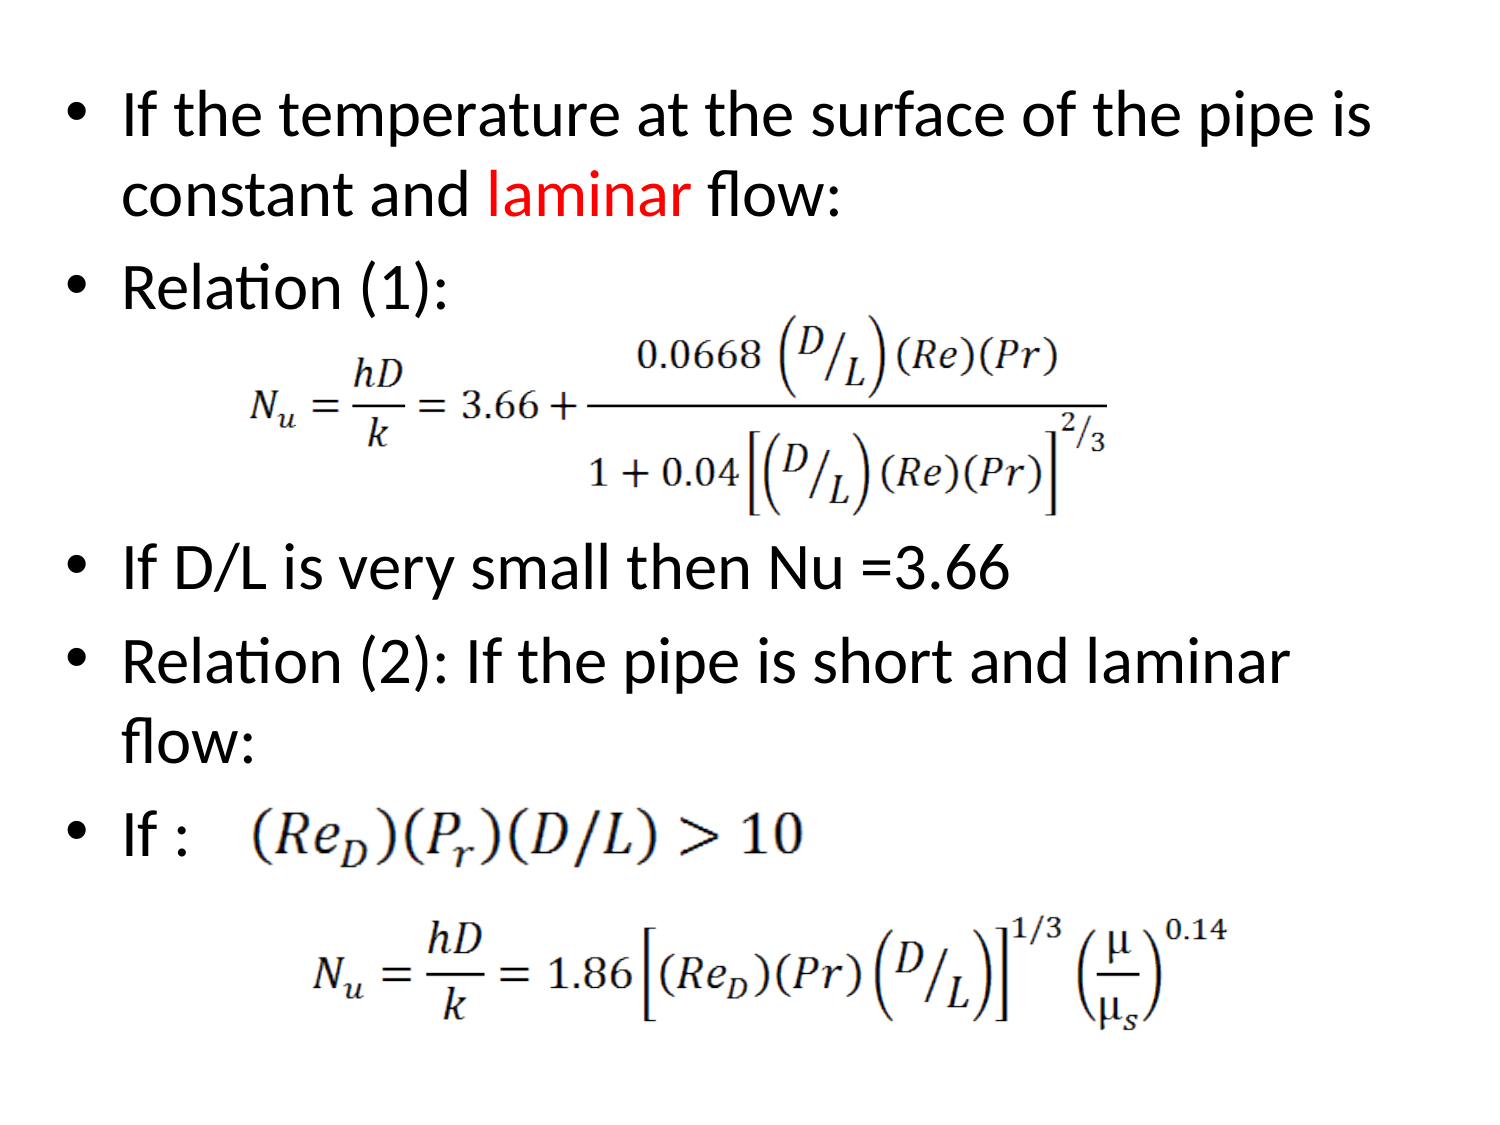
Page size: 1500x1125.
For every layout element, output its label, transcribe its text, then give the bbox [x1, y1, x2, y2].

picture [249, 799, 806, 882]
picture [249, 312, 1107, 527]
list If the temperature at the surface of the pipe is constant and laminar flow: Relation (1): If D/L is very small then Nu =3.66 Relation (2): If the pipe is short and laminar flow: If : [50, 62, 1400, 1005]
picture [312, 912, 1233, 1041]
